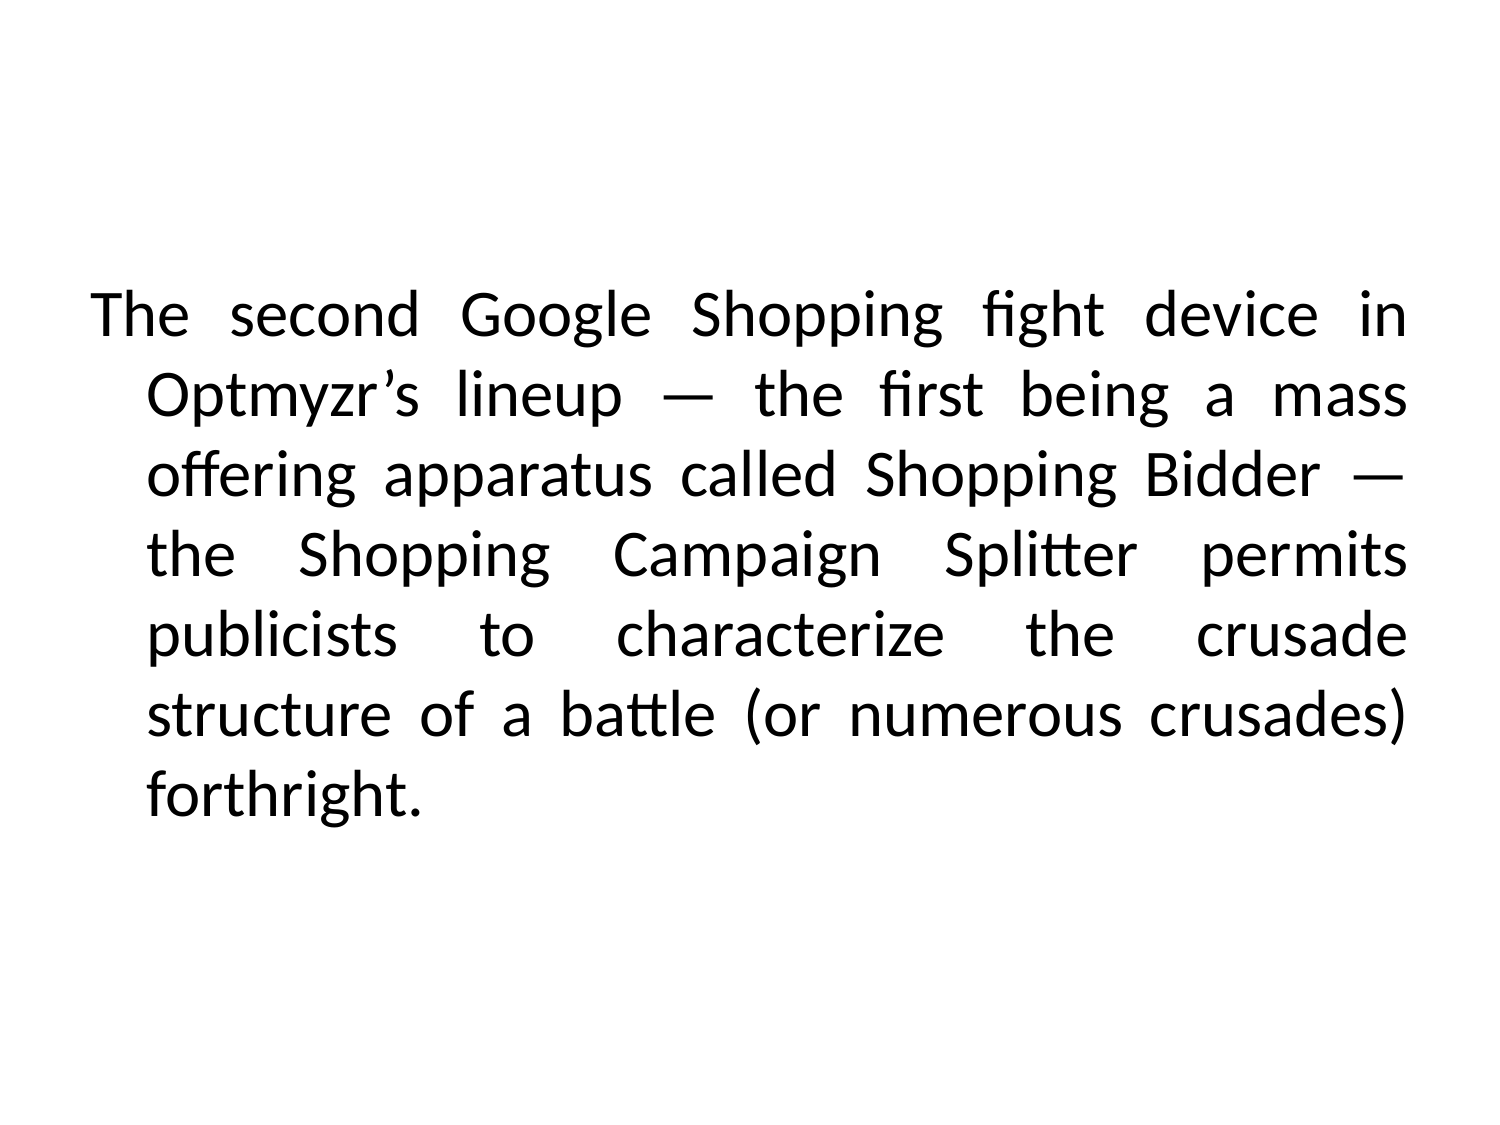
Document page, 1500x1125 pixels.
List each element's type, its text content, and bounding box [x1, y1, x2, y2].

list The second Google Shopping fight device in Optmyzr’s lineup — the first being a mass offering apparatus called Shopping Bidder — the Shopping Campaign Splitter permits publicists to characterize the crusade structure of a battle (or numerous crusades) forthright. [75, 262, 1425, 1005]
